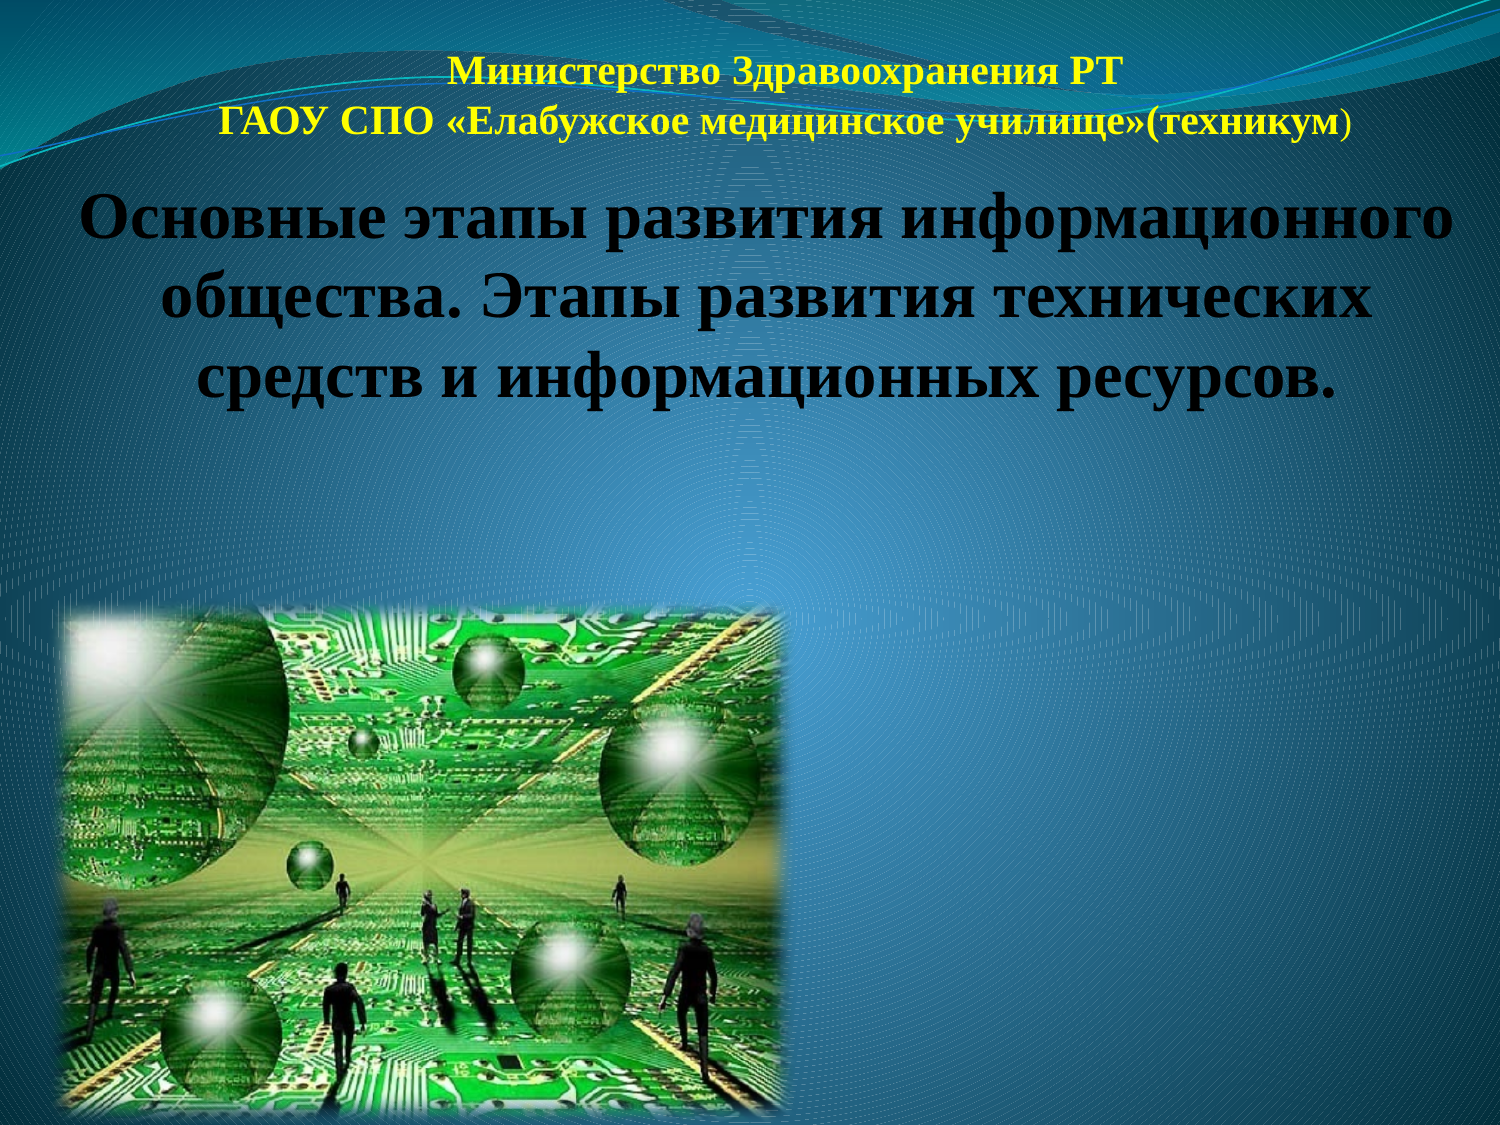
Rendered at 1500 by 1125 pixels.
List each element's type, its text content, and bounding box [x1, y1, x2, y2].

text_box Министерство Здравоохранения РТ ГАОУ СПО «Елабужское медицинское училище»(техникум) [128, 35, 1442, 150]
text_box Основные этапы развития информационного общества. Этапы развития технических средств и информационных ресурсов. [35, 163, 1500, 419]
picture [46, 597, 798, 1125]
